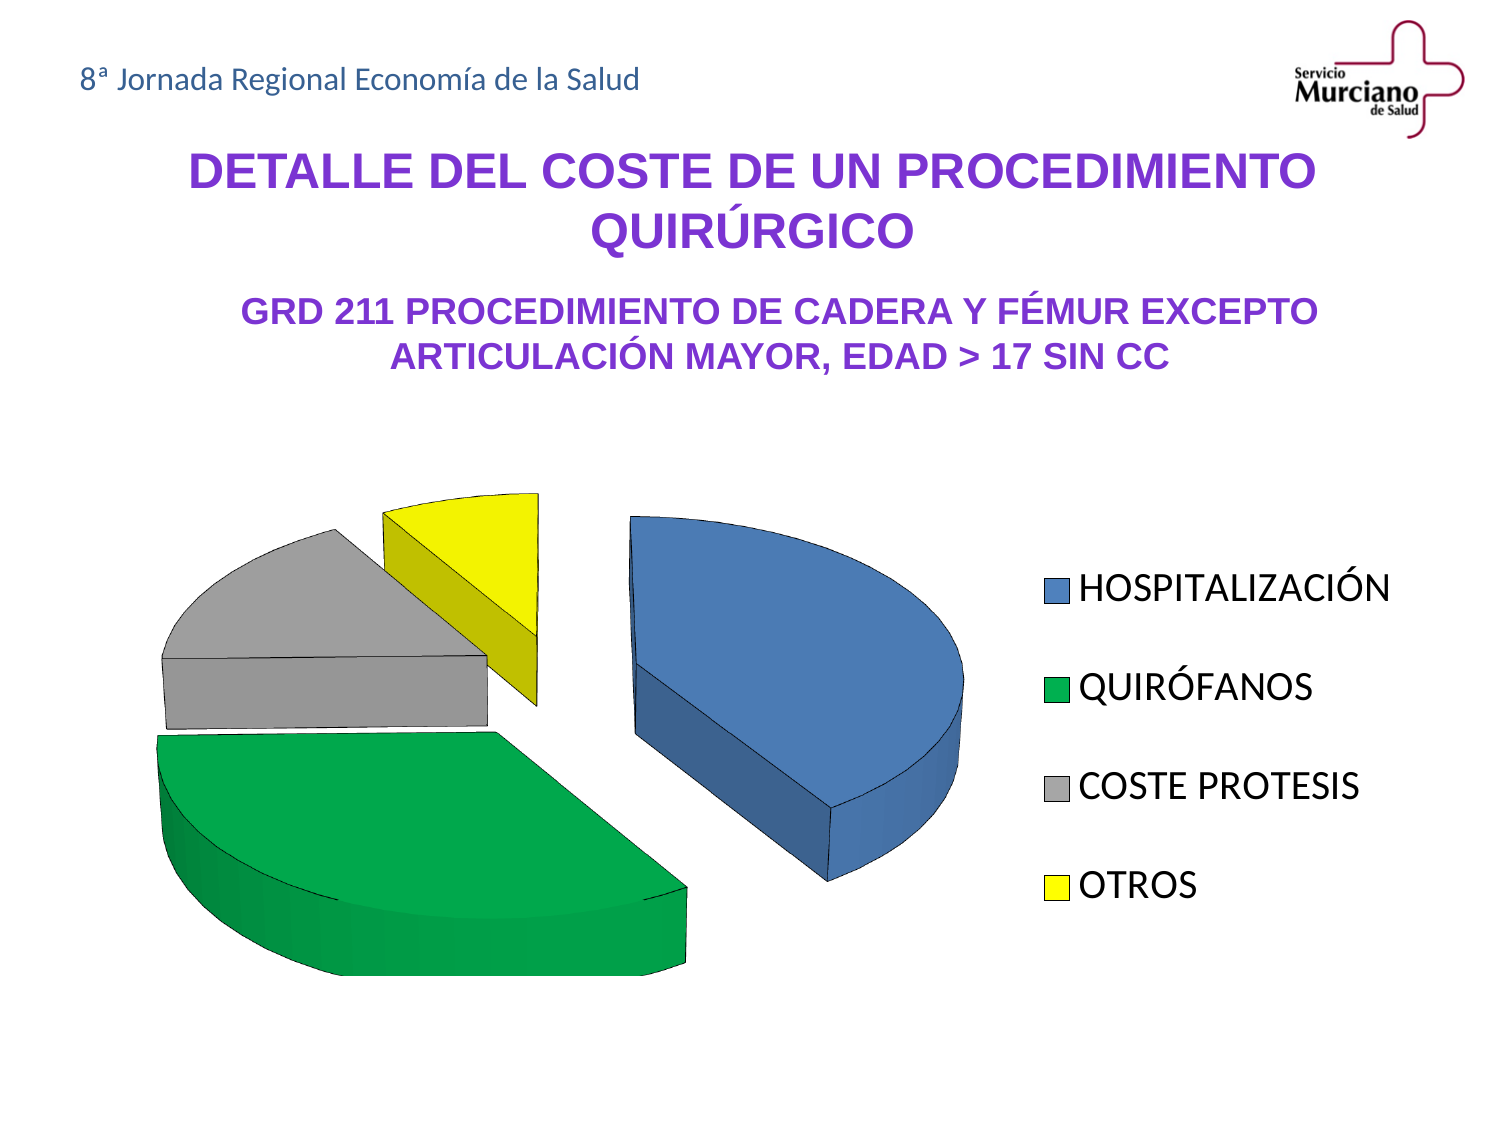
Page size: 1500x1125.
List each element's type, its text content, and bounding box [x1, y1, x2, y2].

text_box GRD 211 PROCEDIMIENTO DE CADERA Y FÉMUR EXCEPTO ARTICULACIÓN MAYOR, EDAD > 17 SIN CC [83, 279, 1478, 385]
picture [1295, 20, 1465, 140]
text_box 8ª Jornada Regional Economía de la Salud [70, 53, 739, 106]
chart [100, 396, 1465, 1083]
text_box Detalle del coste DE UN PROCEDIMIENTO QUIRÚRGICO [29, 130, 1478, 266]
